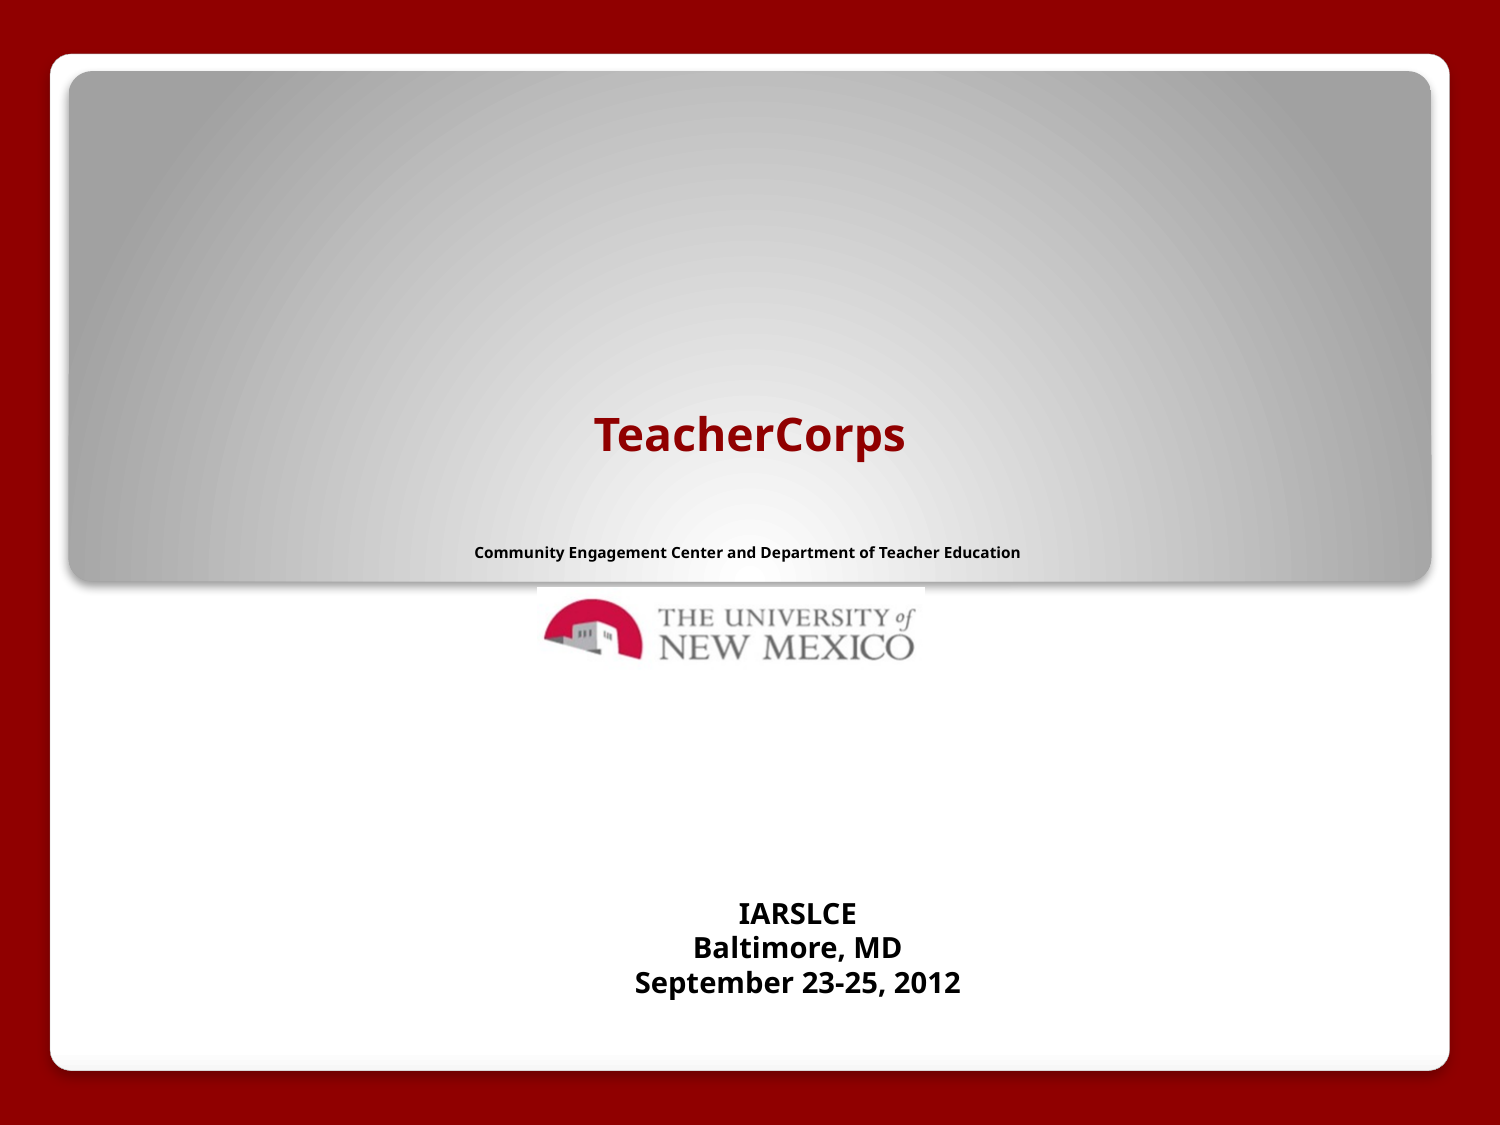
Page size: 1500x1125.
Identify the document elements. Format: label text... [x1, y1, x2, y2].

title TeacherCorps Community Engagement Center and Department of Teacher Education [87, 37, 1413, 588]
subtitle IARSLCE Baltimore, MD September 23-25, 2012 [262, 824, 1313, 1038]
picture [537, 587, 926, 681]
